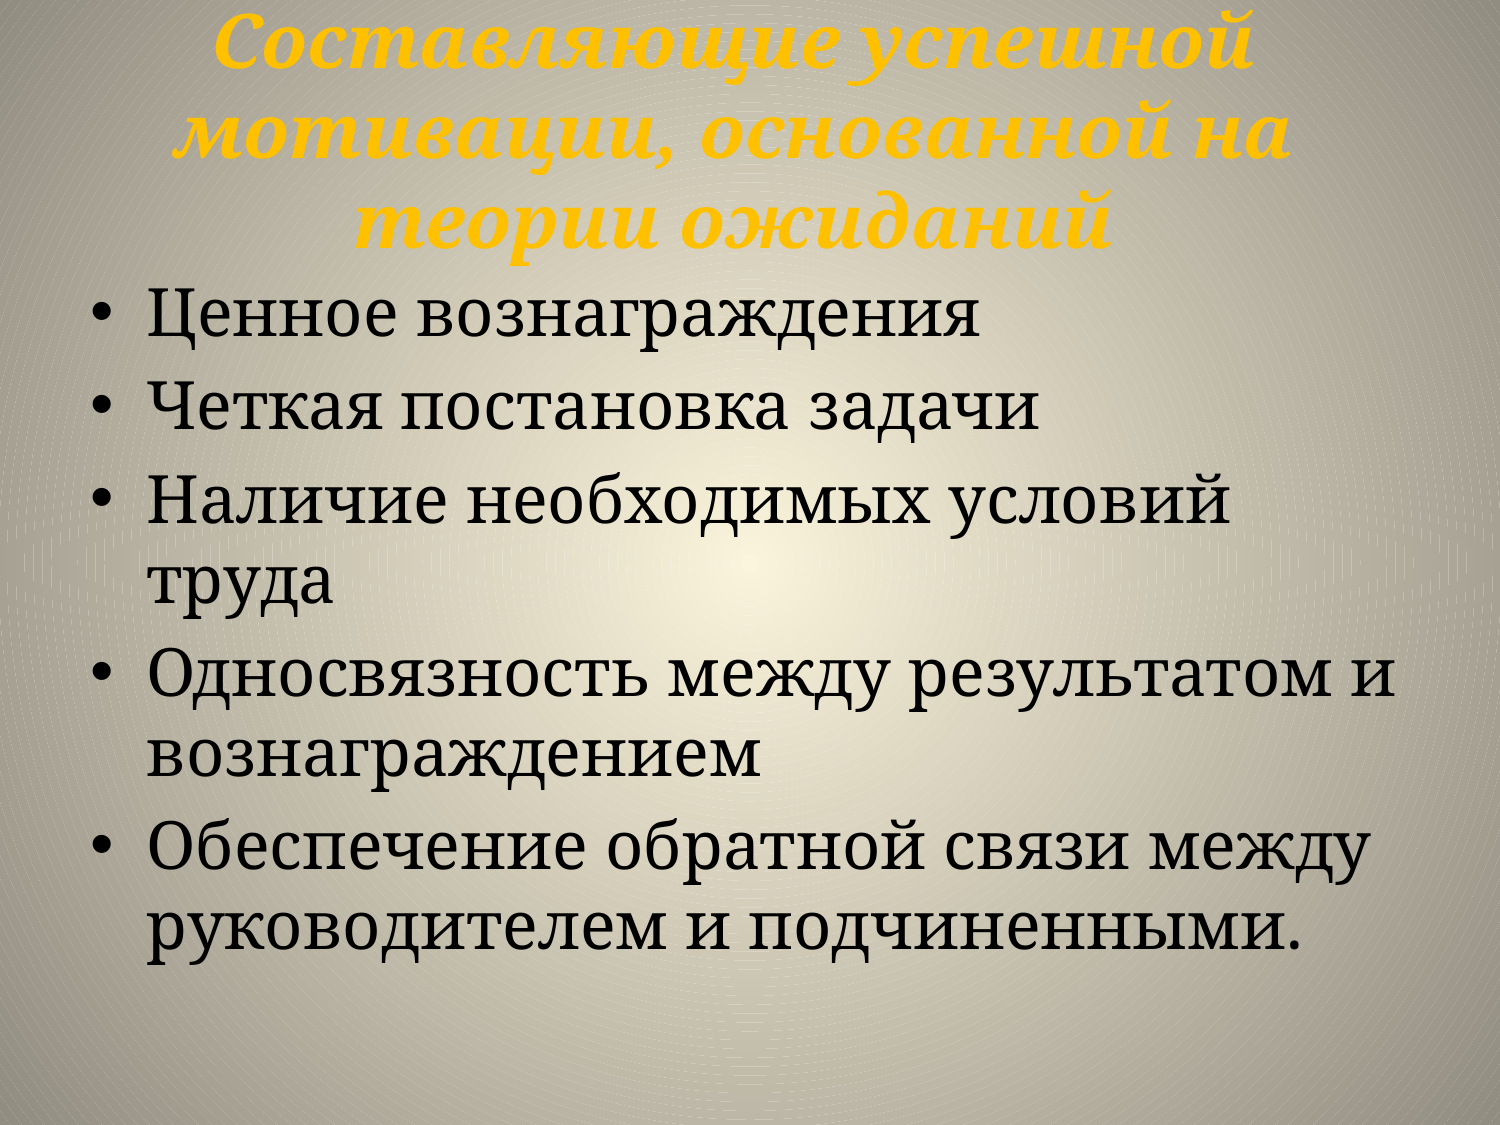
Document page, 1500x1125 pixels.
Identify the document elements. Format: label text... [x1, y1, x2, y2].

title Составляющие успешной мотивации, основанной на теории ожиданий [58, 35, 1409, 223]
list Ценное вознаграждения Четкая постановка задачи Наличие необходимых условий труда Односвязность между результатом и вознаграждением Обеспечение обратной связи между руководителем и подчиненными. [75, 262, 1425, 1005]
